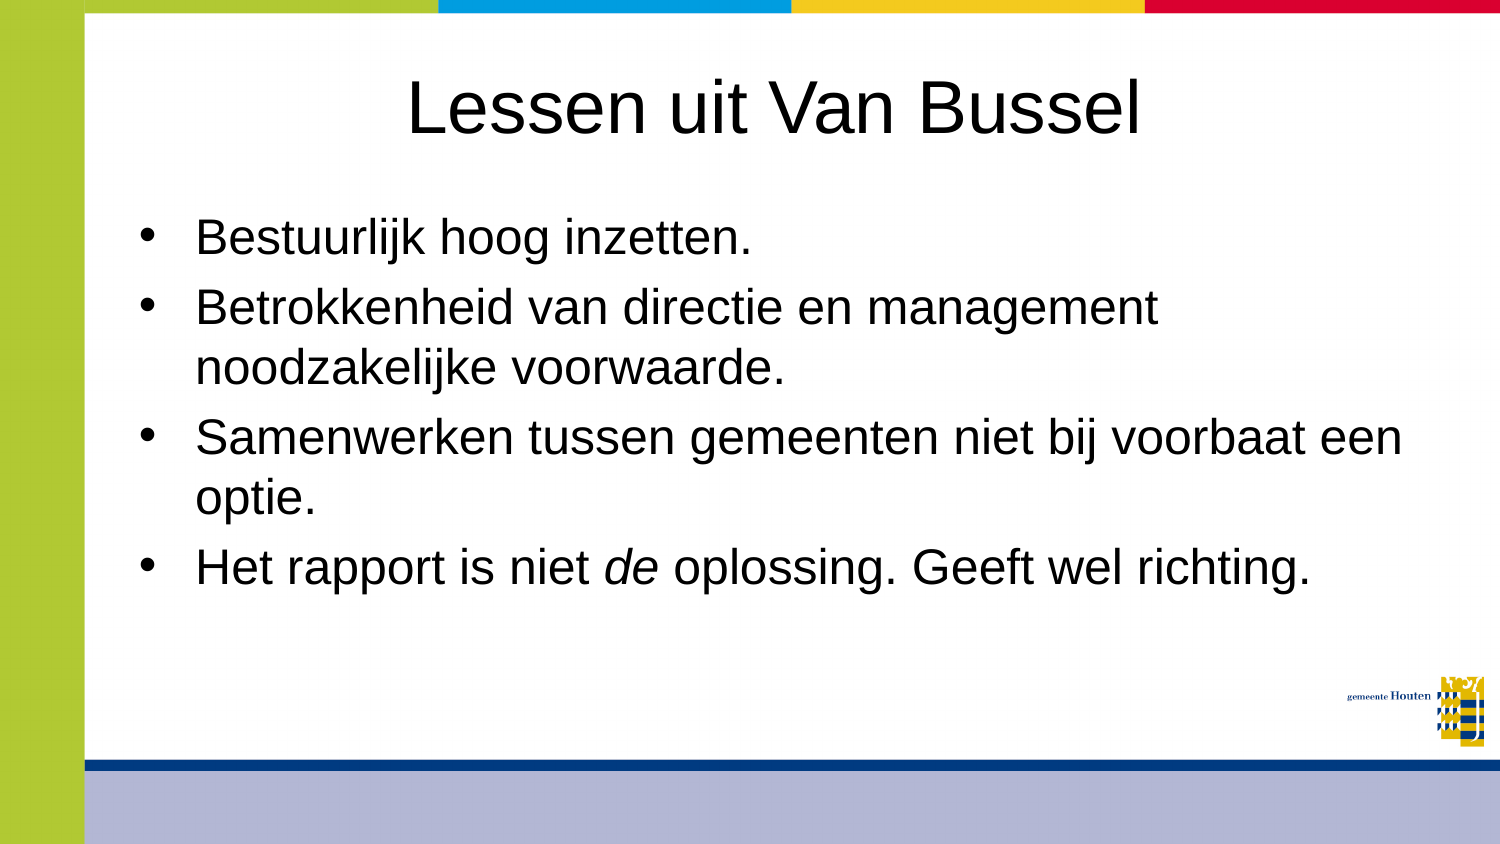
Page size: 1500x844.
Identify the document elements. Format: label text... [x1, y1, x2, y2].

list Bestuurlijk hoog inzetten. Betrokkenheid van directie en management noodzakelijke voorwaarde. Samenwerken tussen gemeenten niet bij voorbaat een optie. Het rapport is niet de oplossing. Geeft wel richting. [123, 196, 1425, 753]
picture [0, 0, 1500, 844]
title Lessen uit Van Bussel [123, 33, 1425, 175]
